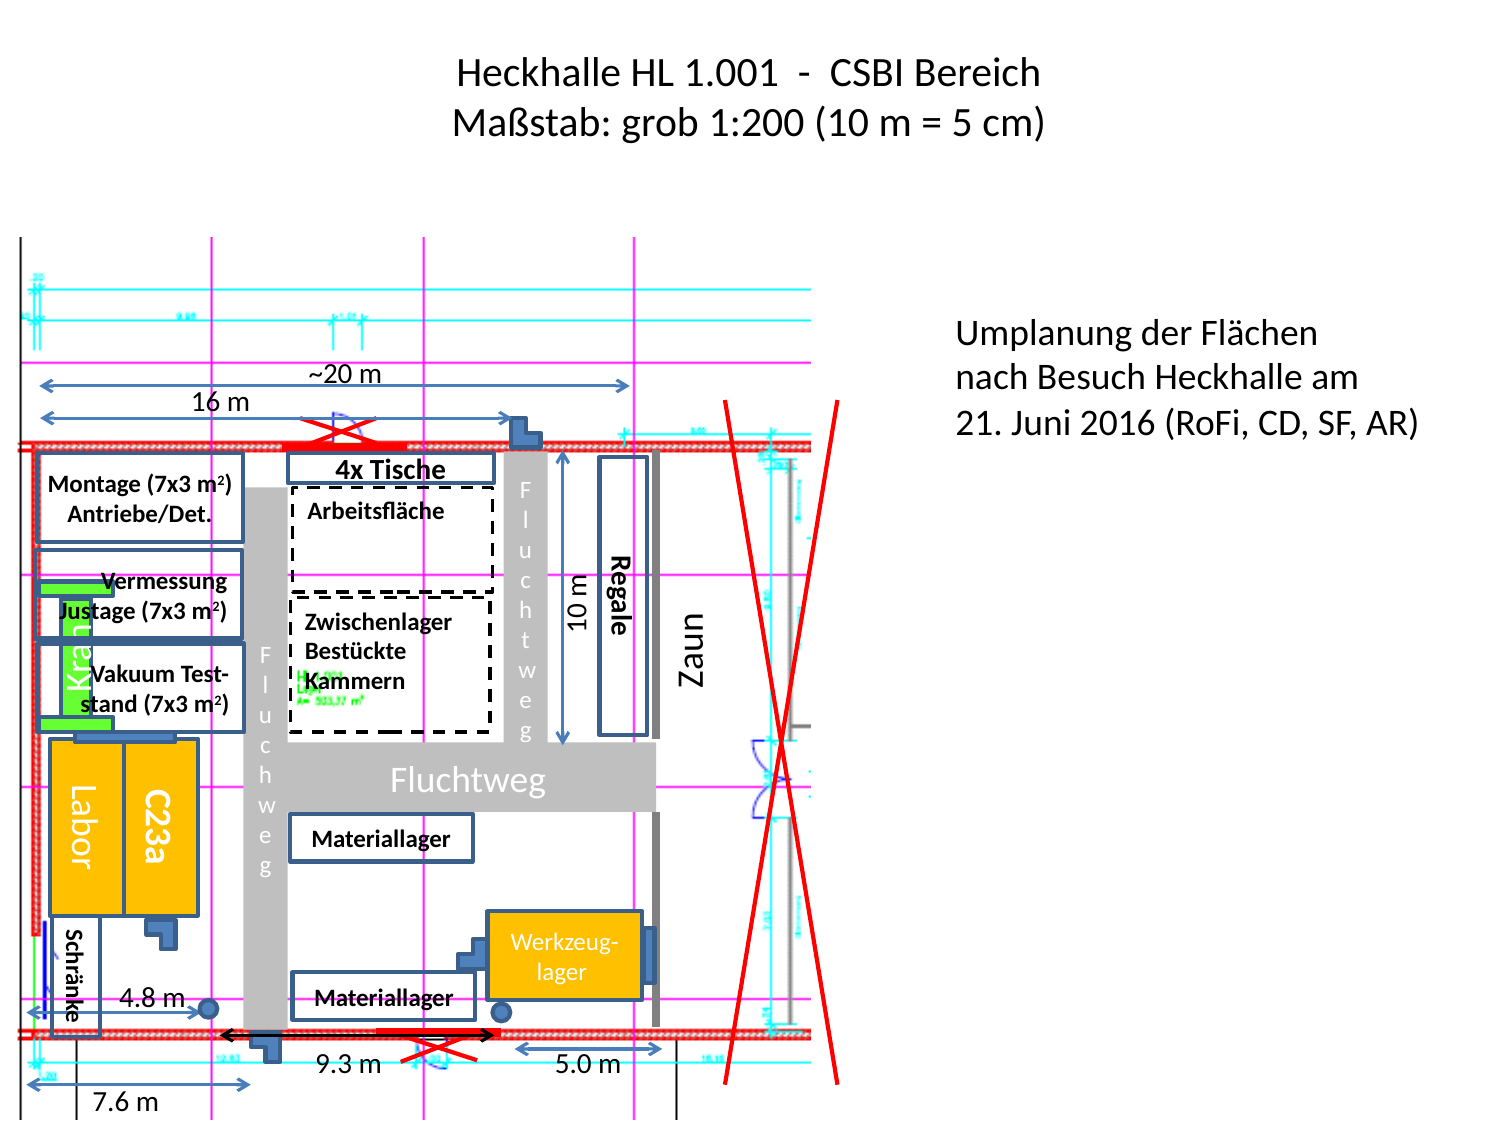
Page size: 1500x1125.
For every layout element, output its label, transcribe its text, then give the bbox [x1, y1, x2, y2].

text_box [724, 399, 838, 1085]
text_box Umplanung der Flächen nach Besuch Heckhalle am 21. Juni 2016 (RoFi, CD, SF, AR) [940, 300, 1435, 450]
picture [0, 237, 811, 1120]
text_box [400, 1043, 478, 1061]
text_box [38, 581, 114, 733]
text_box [299, 426, 377, 444]
text_box Heckhalle HL 1.001 - CSBI Bereich Maßstab: grob 1:200 (10 m = 5 cm) [0, 1, 1500, 189]
